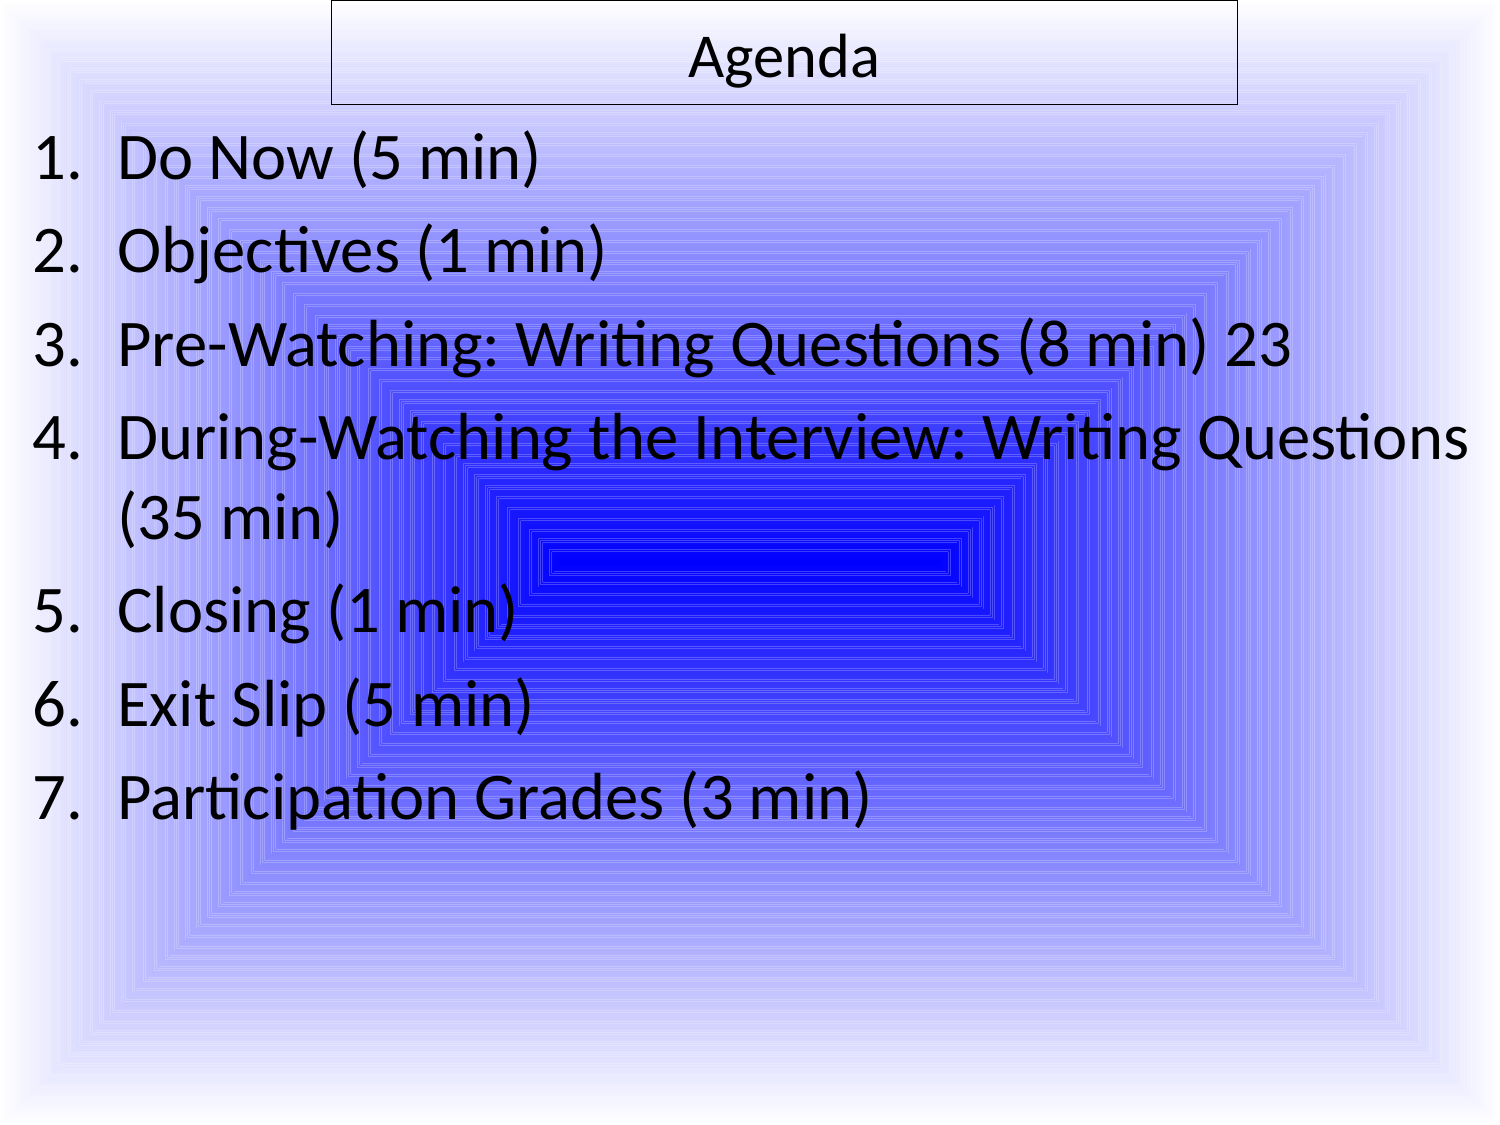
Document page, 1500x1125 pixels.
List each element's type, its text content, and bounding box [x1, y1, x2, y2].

list Do Now (5 min) Objectives (1 min) Pre-Watching: Writing Questions (8 min) 23 During-Watching the Interview: Writing Questions (35 min) Closing (1 min) Exit Slip (5 min) Participation Grades (3 min) [0, 104, 1500, 1125]
text_box Agenda [331, 0, 1238, 105]
